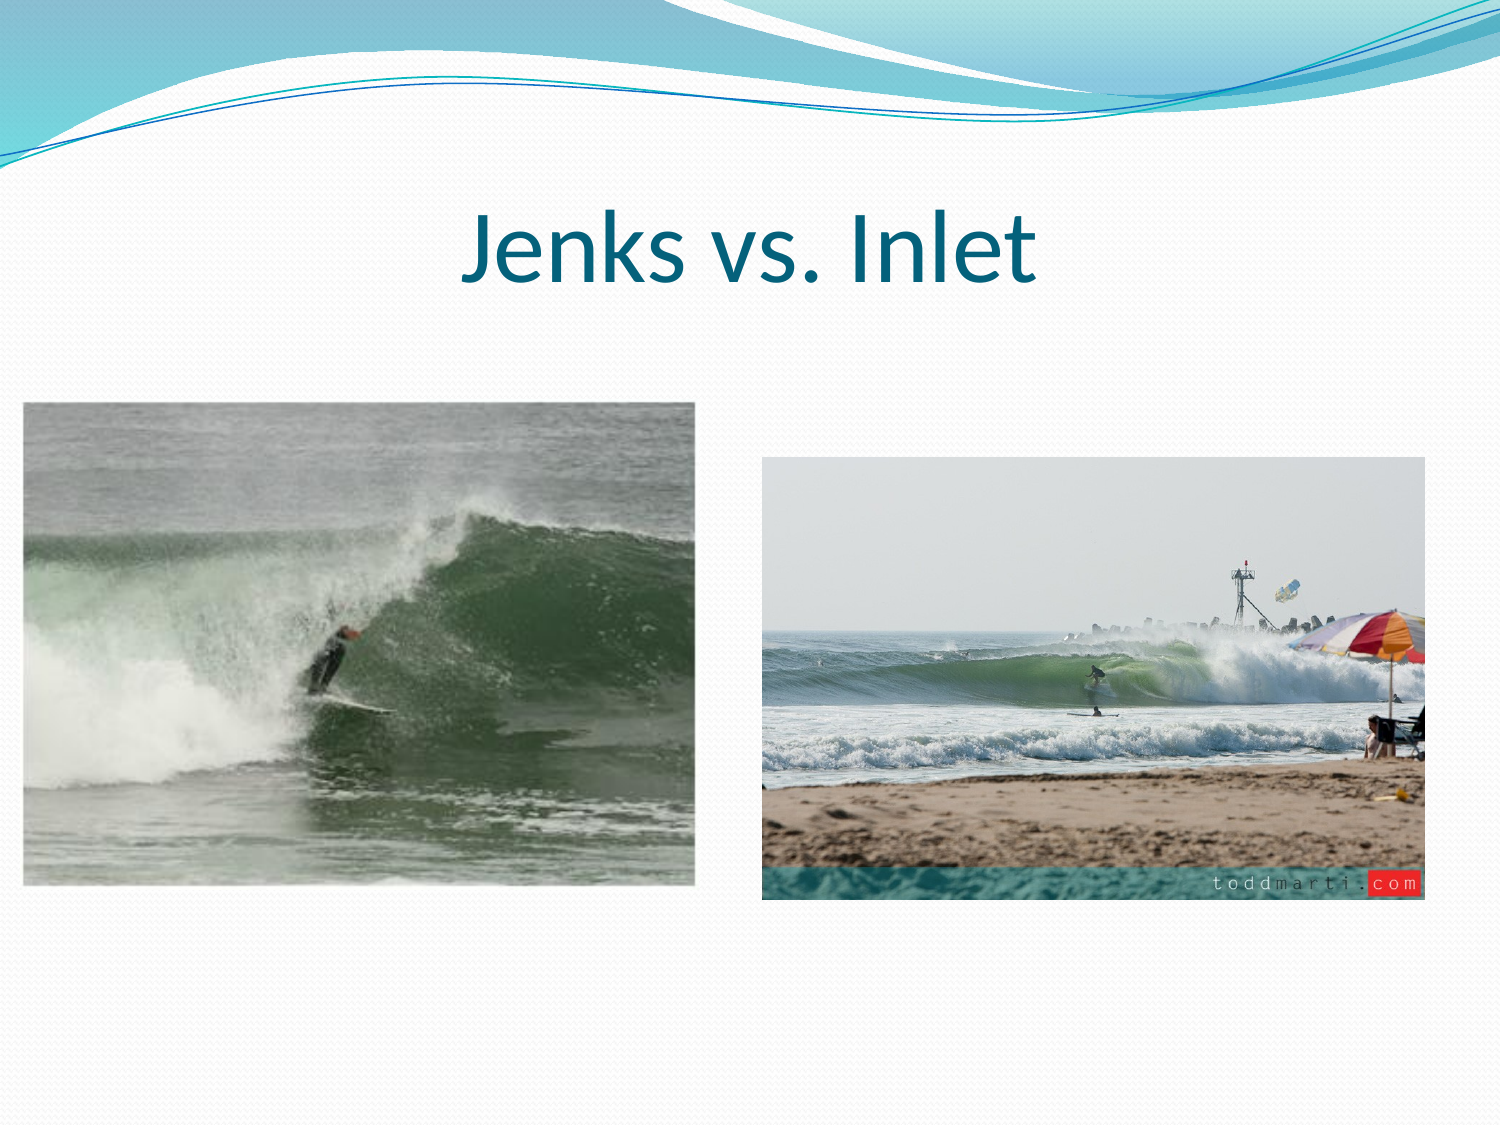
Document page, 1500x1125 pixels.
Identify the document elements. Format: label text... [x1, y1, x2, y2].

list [762, 457, 1426, 901]
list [19, 399, 699, 890]
title Jenks vs. Inlet [75, 115, 1425, 303]
